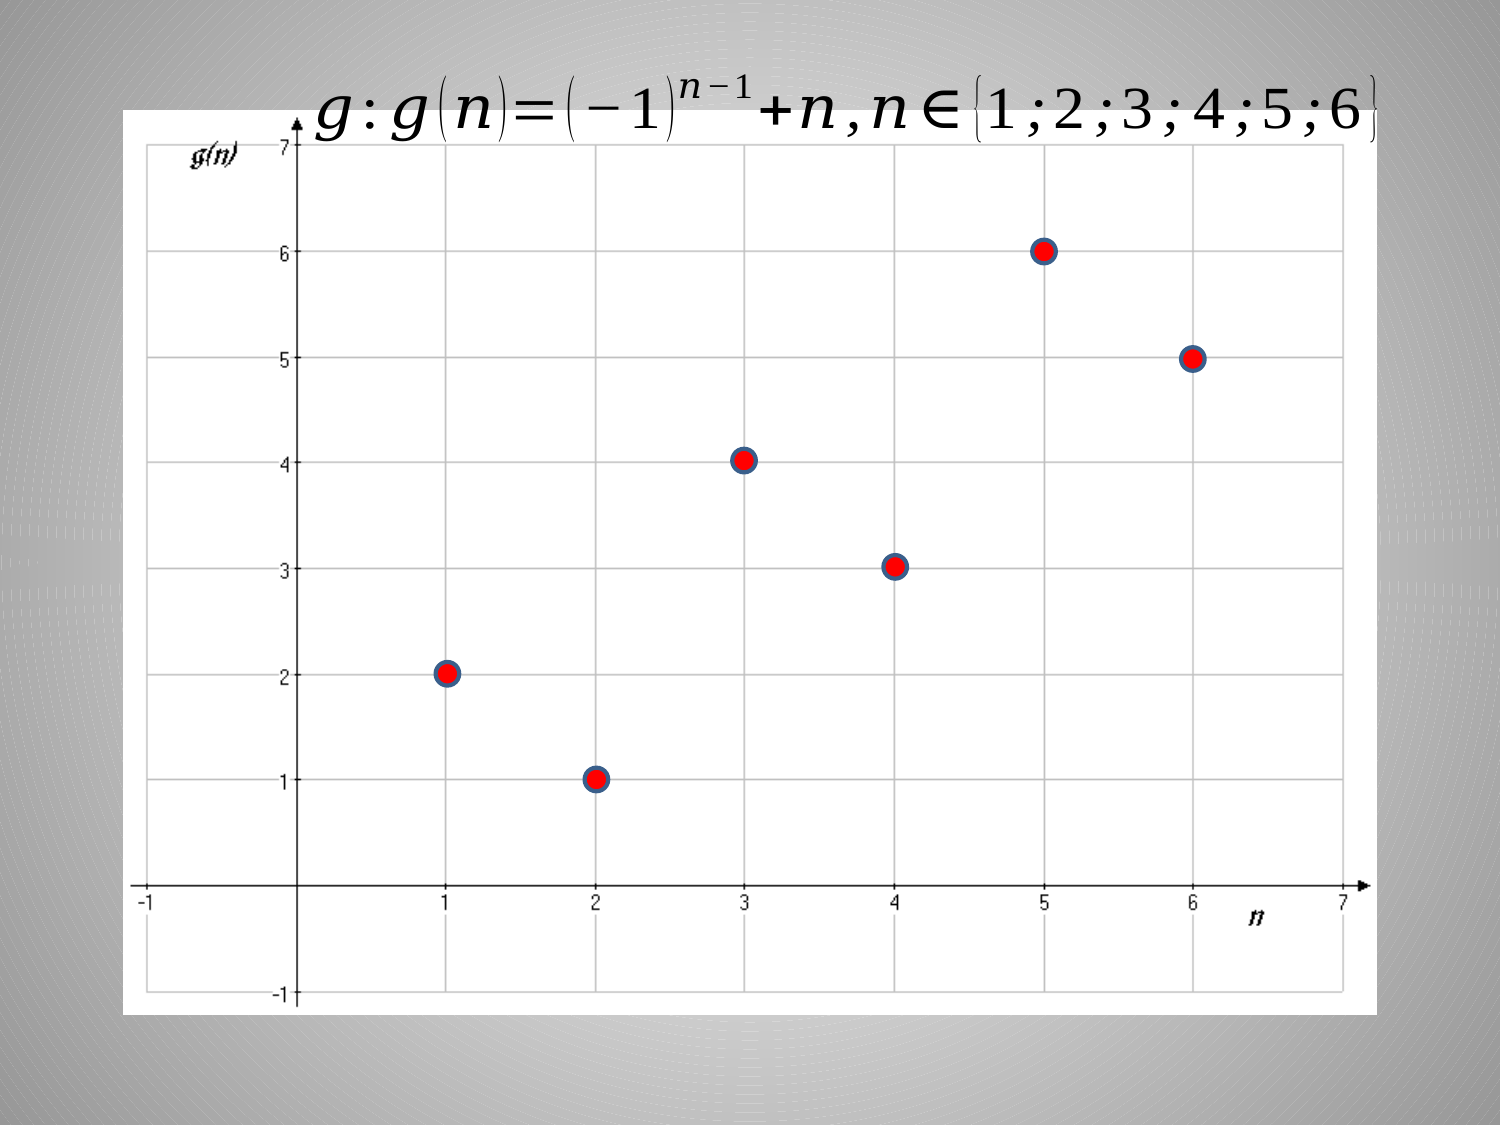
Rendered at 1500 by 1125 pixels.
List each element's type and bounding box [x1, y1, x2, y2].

picture [123, 109, 1377, 1016]
